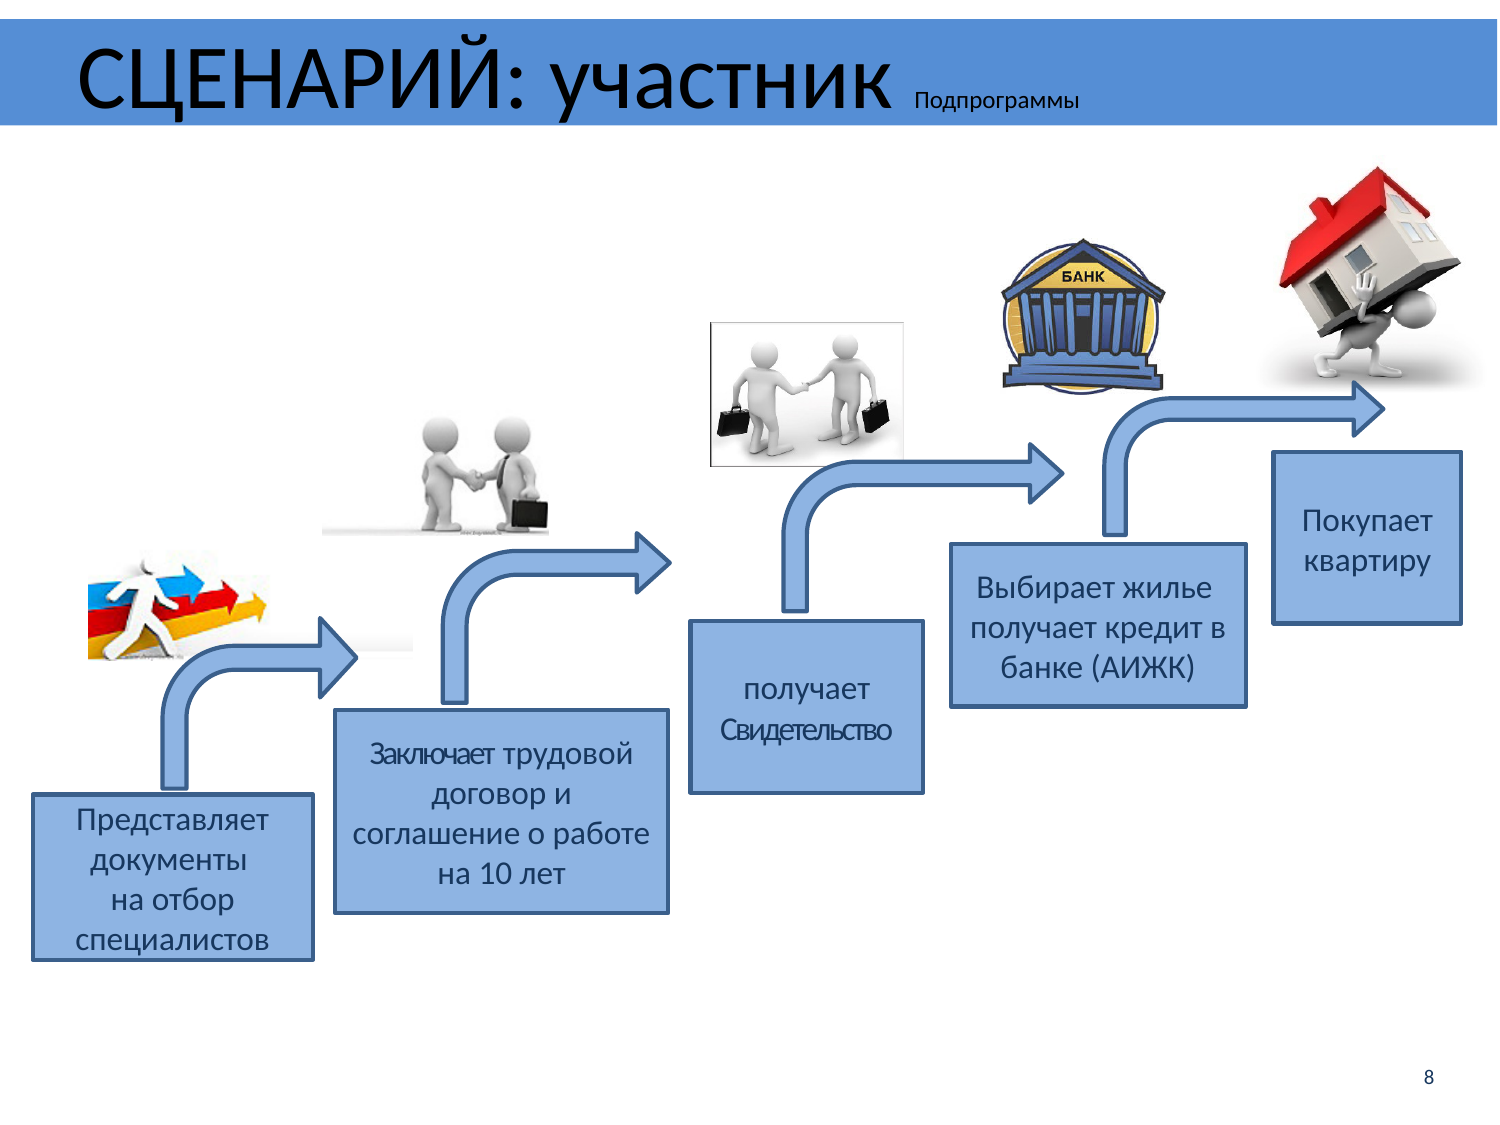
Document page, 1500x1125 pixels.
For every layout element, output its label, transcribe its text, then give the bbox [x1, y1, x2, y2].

text_box Представляет документы на отбор специалистов [31, 792, 315, 962]
picture [1000, 238, 1167, 395]
picture [88, 365, 549, 661]
text_box Выбирает жилье получает кредит в банке (АИЖК) [949, 542, 1248, 709]
text_box [1102, 396, 1386, 538]
text_box Заключает трудовой договор и соглашение о работе на 10 лет [333, 708, 670, 915]
text_box [781, 442, 1065, 614]
title СЦЕНАРИЙ: участник Подпрограммы [0, 19, 1498, 126]
text_box [160, 669, 350, 791]
text_box получает Свидетельство [688, 619, 925, 795]
text_box 8 [1399, 1046, 1459, 1106]
picture [1234, 155, 1500, 395]
text_box Покупает квартиру [1271, 450, 1463, 626]
picture [710, 322, 904, 468]
text_box [440, 531, 672, 705]
